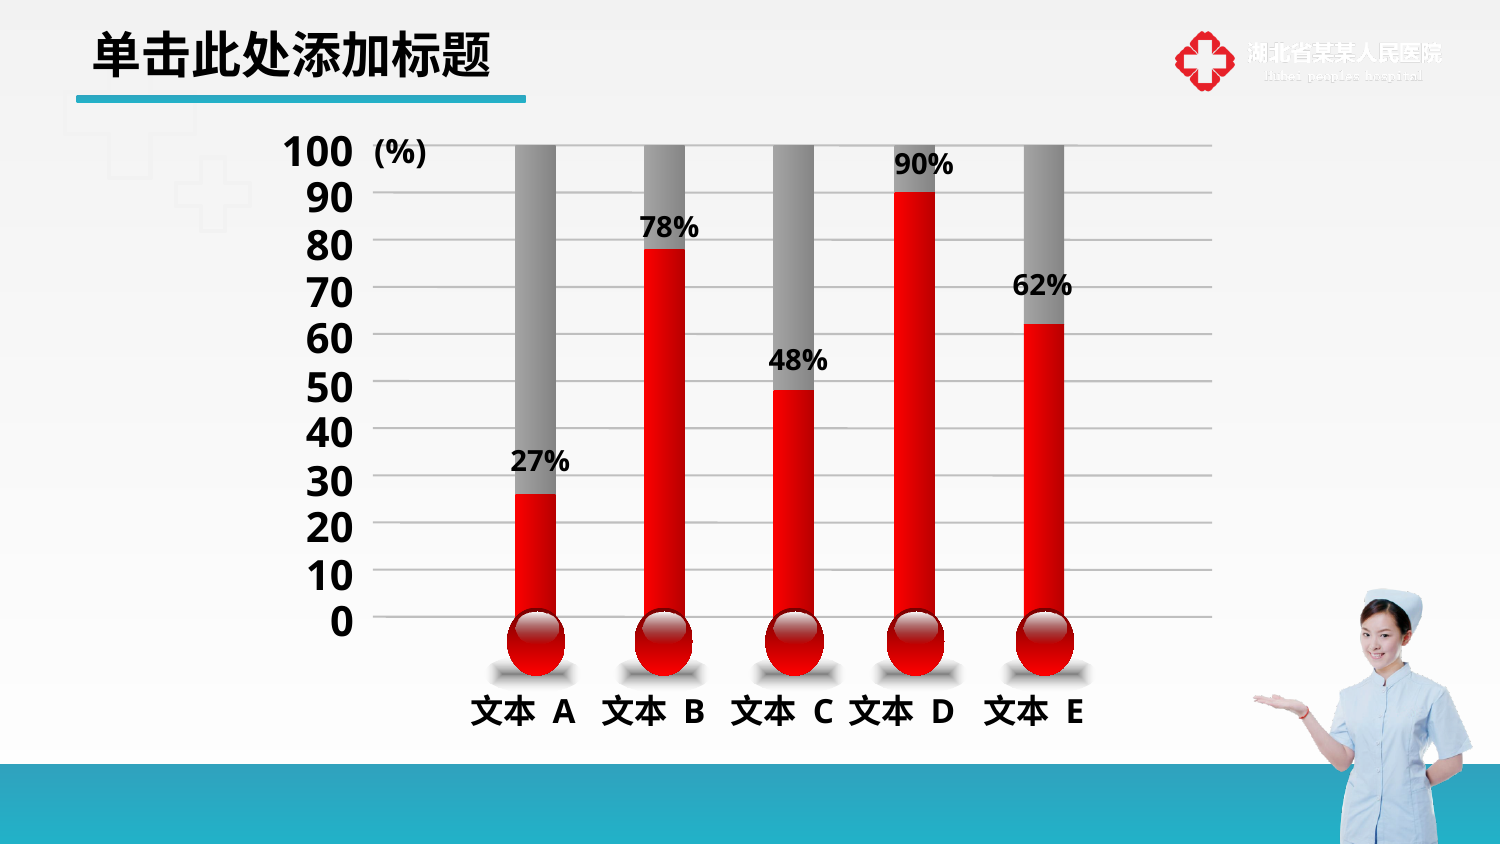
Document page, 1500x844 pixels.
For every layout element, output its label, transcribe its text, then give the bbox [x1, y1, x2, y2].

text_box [506, 145, 566, 676]
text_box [265, 117, 1213, 739]
picture [1227, 563, 1500, 844]
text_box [634, 145, 694, 676]
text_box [1015, 145, 1075, 676]
picture [1175, 31, 1459, 92]
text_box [765, 145, 824, 676]
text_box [482, 654, 1097, 693]
title 单击此处添加标题 [76, 15, 774, 92]
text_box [886, 145, 945, 676]
